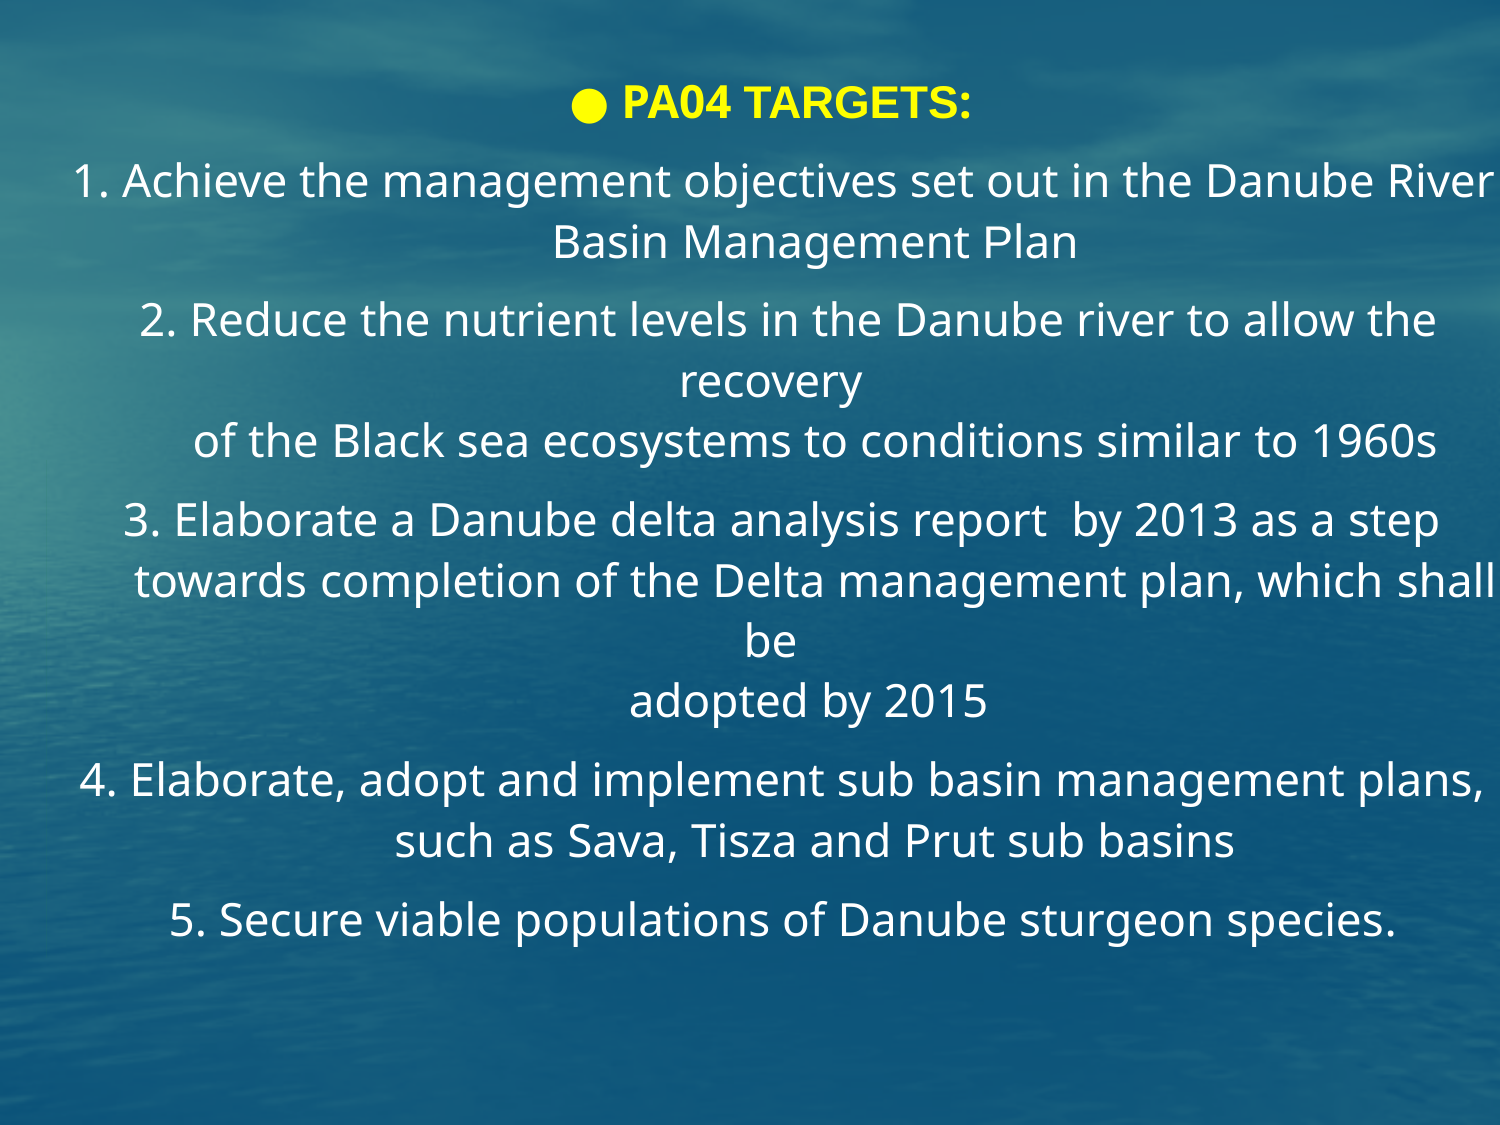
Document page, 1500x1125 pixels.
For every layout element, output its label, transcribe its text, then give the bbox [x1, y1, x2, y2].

subtitle ● PA04 TARGETS: 1. Achieve the management objectives set out in the Danube River Basin Management Plan 2. Reduce the nutrient levels in the Danube river to allow the recovery of the Black sea ecosystems to conditions similar to 1960s 3. Elaborate a Danube delta analysis report by 2013 as a step towards completion of the Delta management plan, which shall be adopted by 2015 4. Elaborate, adopt and implement sub basin management plans, such as Sava, Tisza and Prut sub basins 5. Secure viable populations of Danube sturgeon species. [0, 0, 1500, 1125]
